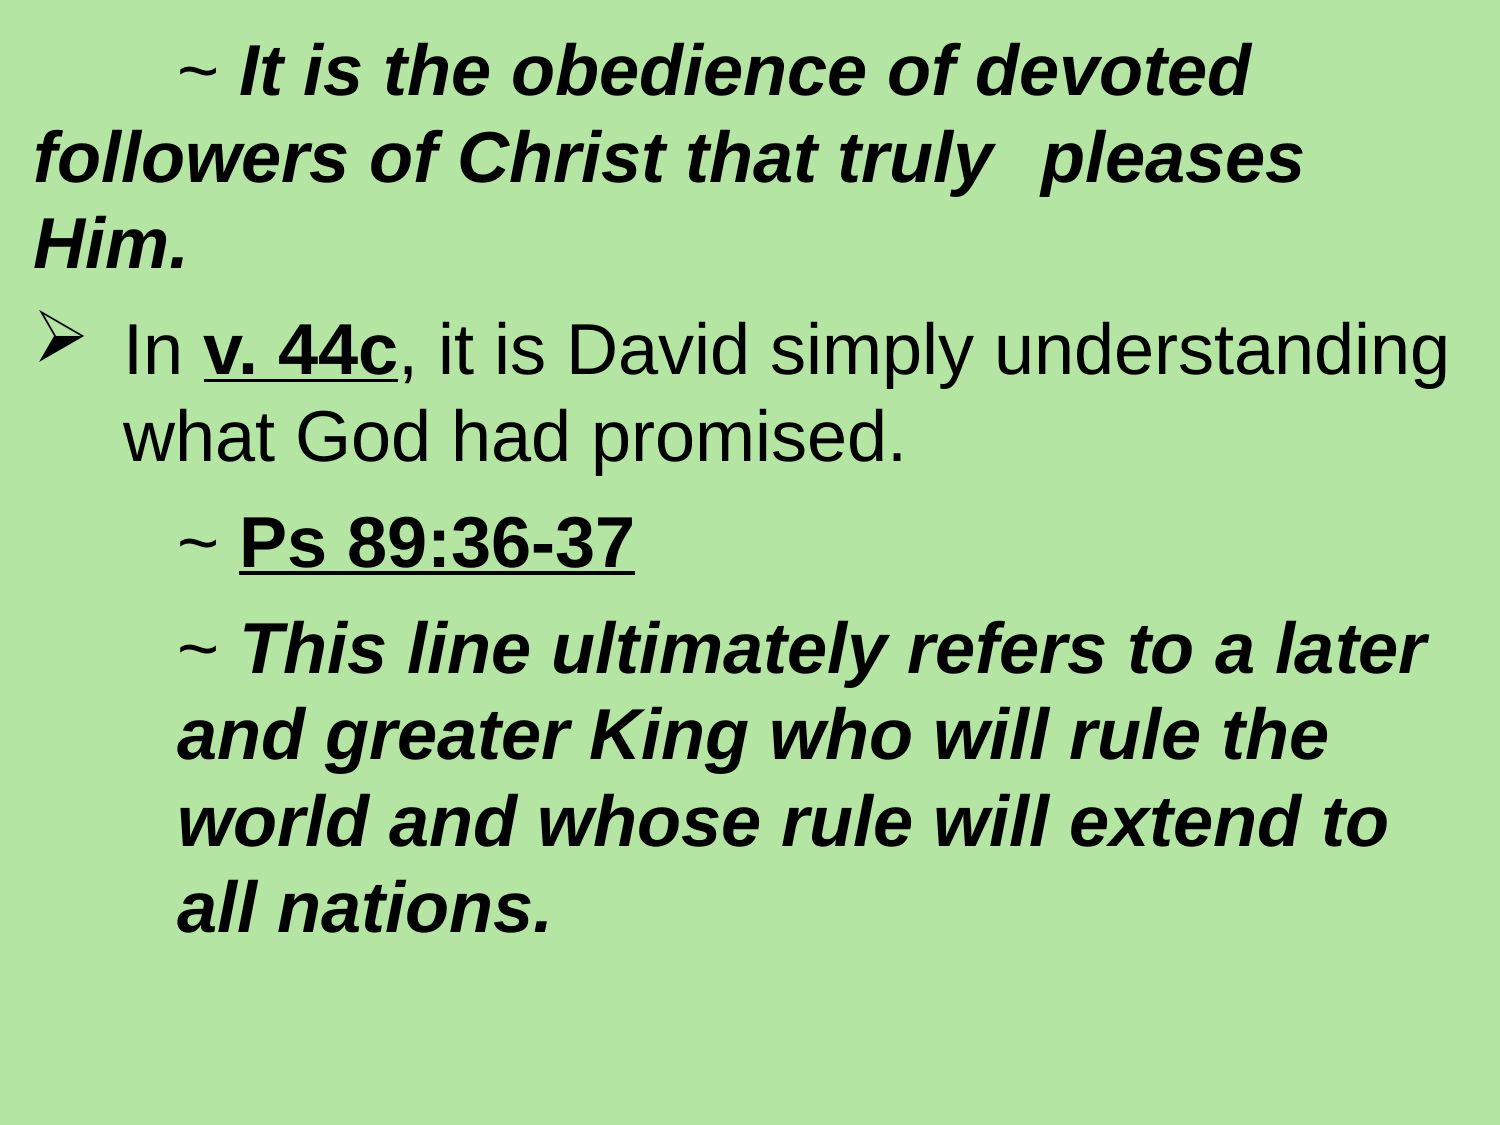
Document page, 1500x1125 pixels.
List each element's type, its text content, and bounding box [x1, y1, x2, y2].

subtitle ~ It is the obedience of devoted followers of Christ that truly pleases Him. In v. 44c, it is David simply understanding what God had promised. ~ Ps 89:36-37 ~ This line ultimately refers to a later and greater King who will rule the world and whose rule will extend to all nations. [18, 16, 1482, 1106]
